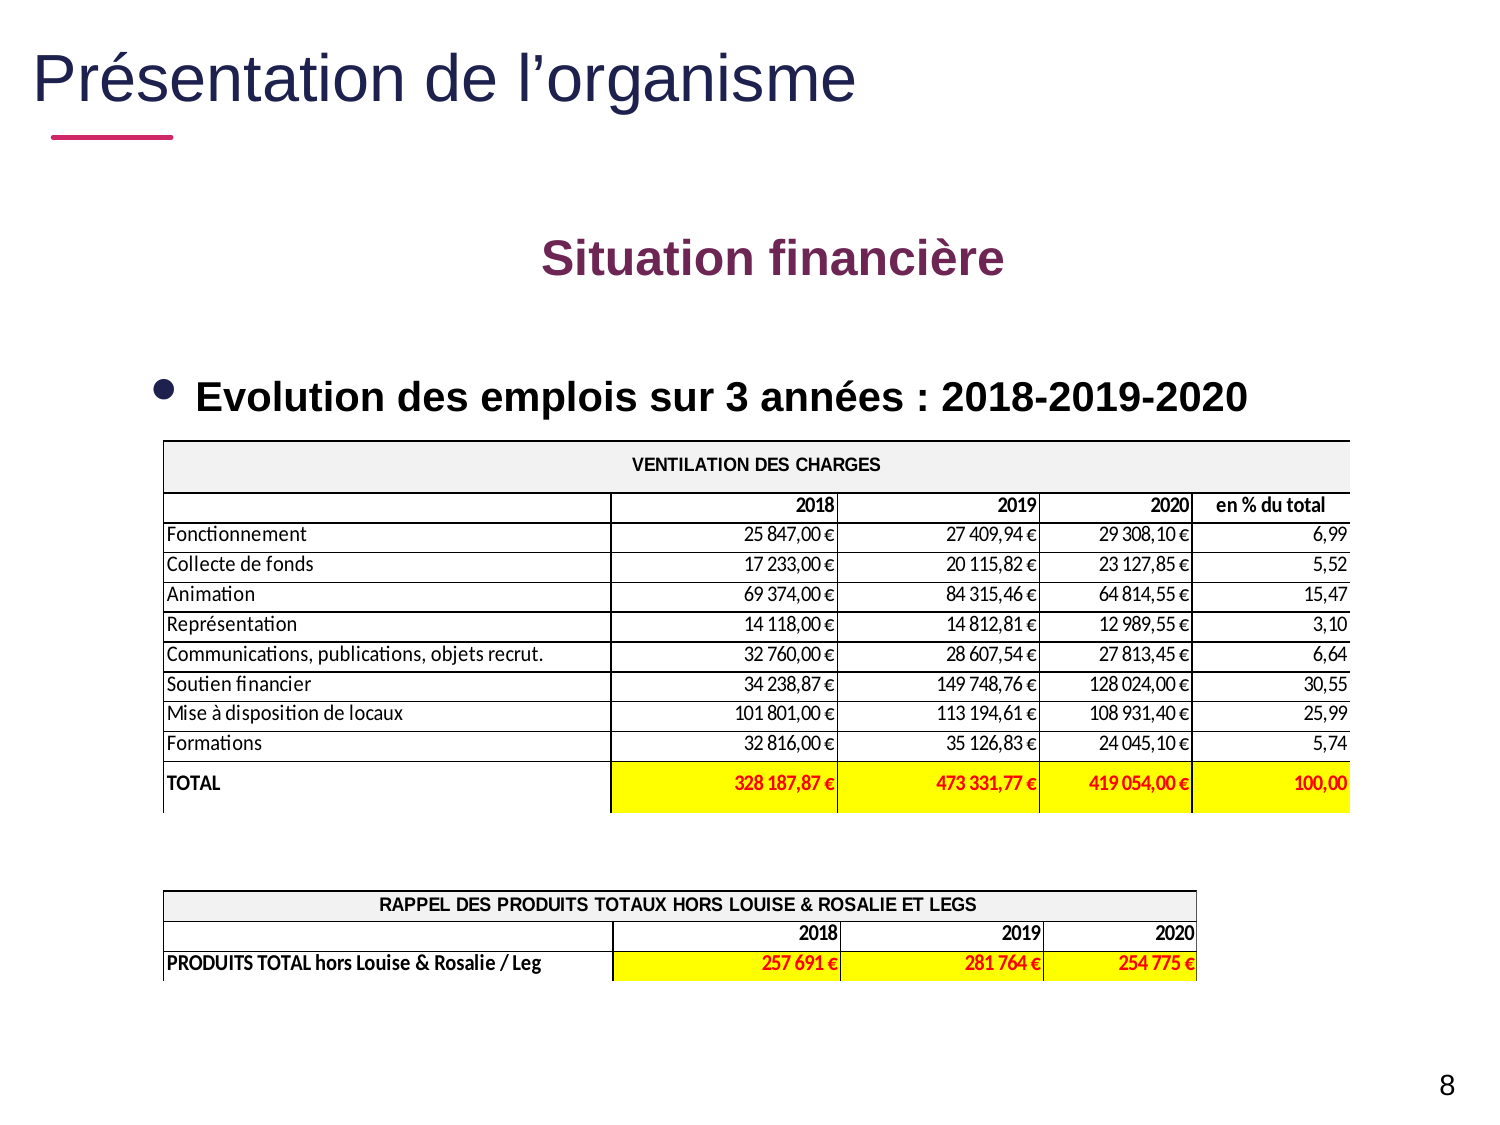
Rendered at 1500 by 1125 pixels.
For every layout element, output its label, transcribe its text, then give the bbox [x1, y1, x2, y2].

picture [162, 439, 1352, 815]
list Situation financière Evolution des emplois sur 3 années : 2018-2019-2020 [135, 217, 1425, 414]
picture [162, 890, 1199, 983]
slide_number 8 [1120, 1058, 1471, 1102]
list Présentation de l’organisme [17, 27, 1471, 130]
